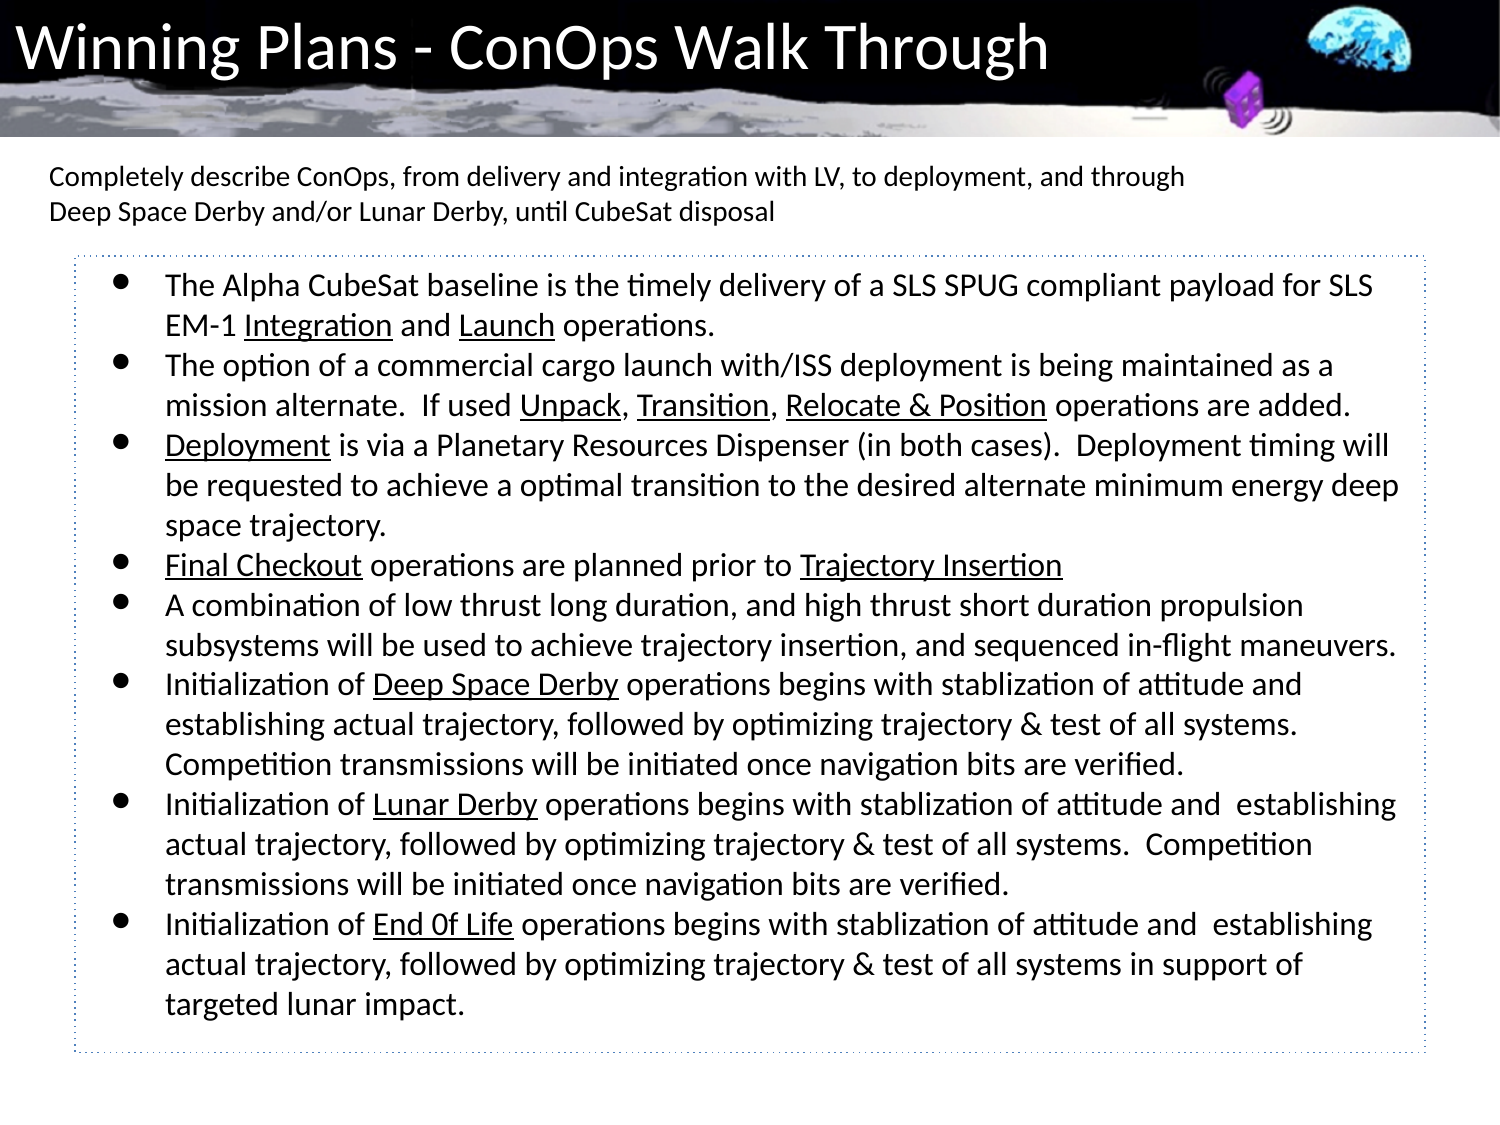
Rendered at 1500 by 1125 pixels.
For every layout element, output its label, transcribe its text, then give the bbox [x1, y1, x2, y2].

title Winning Plans - ConOps Walk Through [0, 37, 1085, 129]
picture [0, 0, 1500, 137]
text_box Completely describe ConOps, from delivery and integration with LV, to deployment, and through Deep Space Derby and/or Lunar Derby, until CubeSat disposal [34, 149, 1252, 236]
text_box The Alpha CubeSat baseline is the timely delivery of a SLS SPUG compliant payload for SLS EM-1 Integration and Launch operations. The option of a commercial cargo launch with/ISS deployment is being maintained as a mission alternate. If used Unpack, Transition, Relocate & Position operations are added. Deployment is via a Planetary Resources Dispenser (in both cases). Deployment timing will be requested to achieve a optimal transition to the desired alternate minimum energy deep space trajectory. Final Checkout operations are planned prior to Trajectory Insertion A combination of low thrust long duration, and high thrust short duration propulsion subsystems will be used to achieve trajectory insertion, and sequenced in-flight maneuvers. Initialization of Deep Space Derby operations begins with stablization of attitude and establishing actual trajectory, followed by optimizing trajectory & test of all systems. Competition transmissions will be initiated once navigation bits are verified. Initialization of Lunar Derby operations begins with stablization of attitude and establishing actual trajectory, followed by optimizing trajectory & test of all systems. Competition transmissions will be initiated once navigation bits are verified. Initialization of End 0f Life operations begins with stablization of attitude and establishing actual trajectory, followed by optimizing trajectory & test of all systems in support of targeted lunar impact. [74, 255, 1425, 1053]
